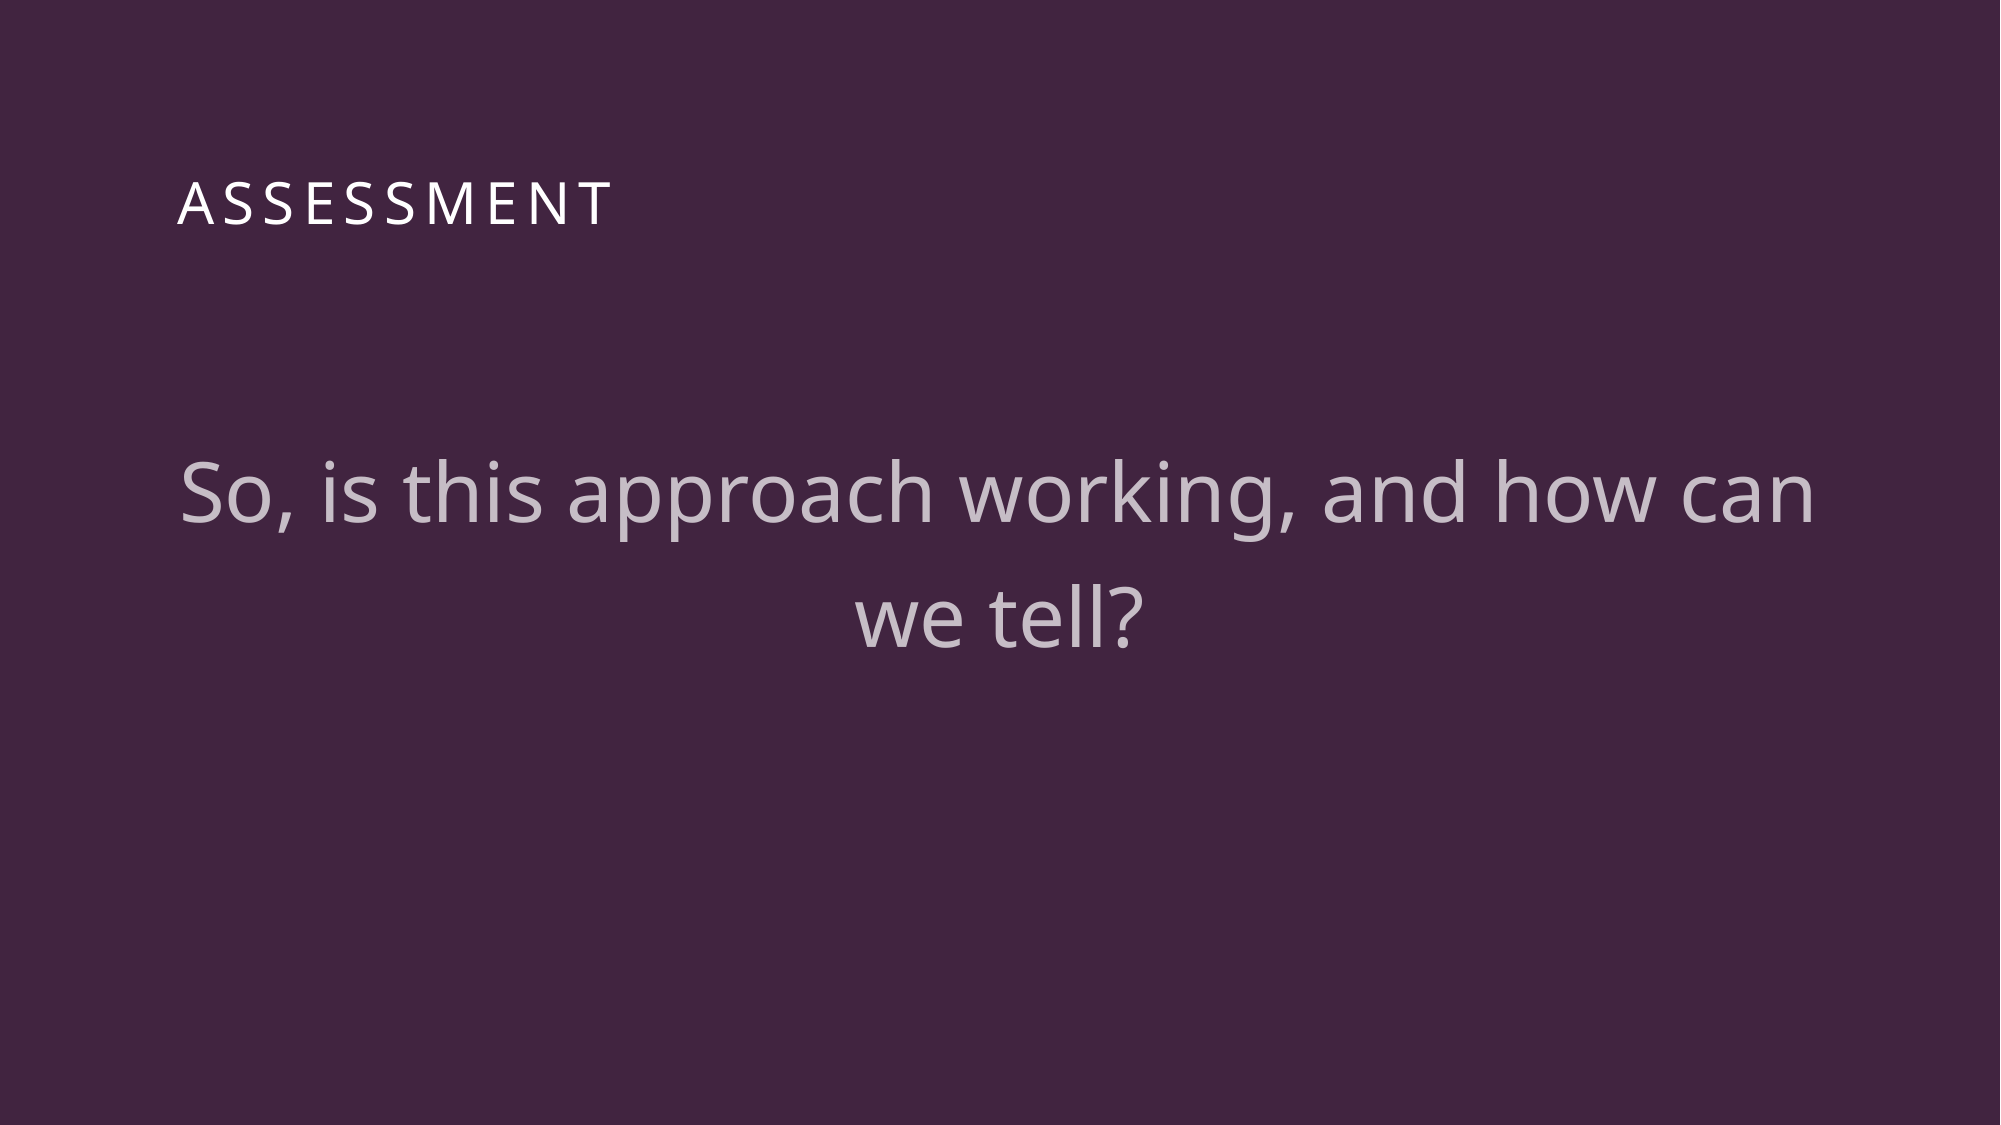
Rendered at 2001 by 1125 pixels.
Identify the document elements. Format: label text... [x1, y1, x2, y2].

title Assessment [177, 165, 1822, 274]
list So, is this approach working, and how can we tell? [177, 293, 1822, 947]
